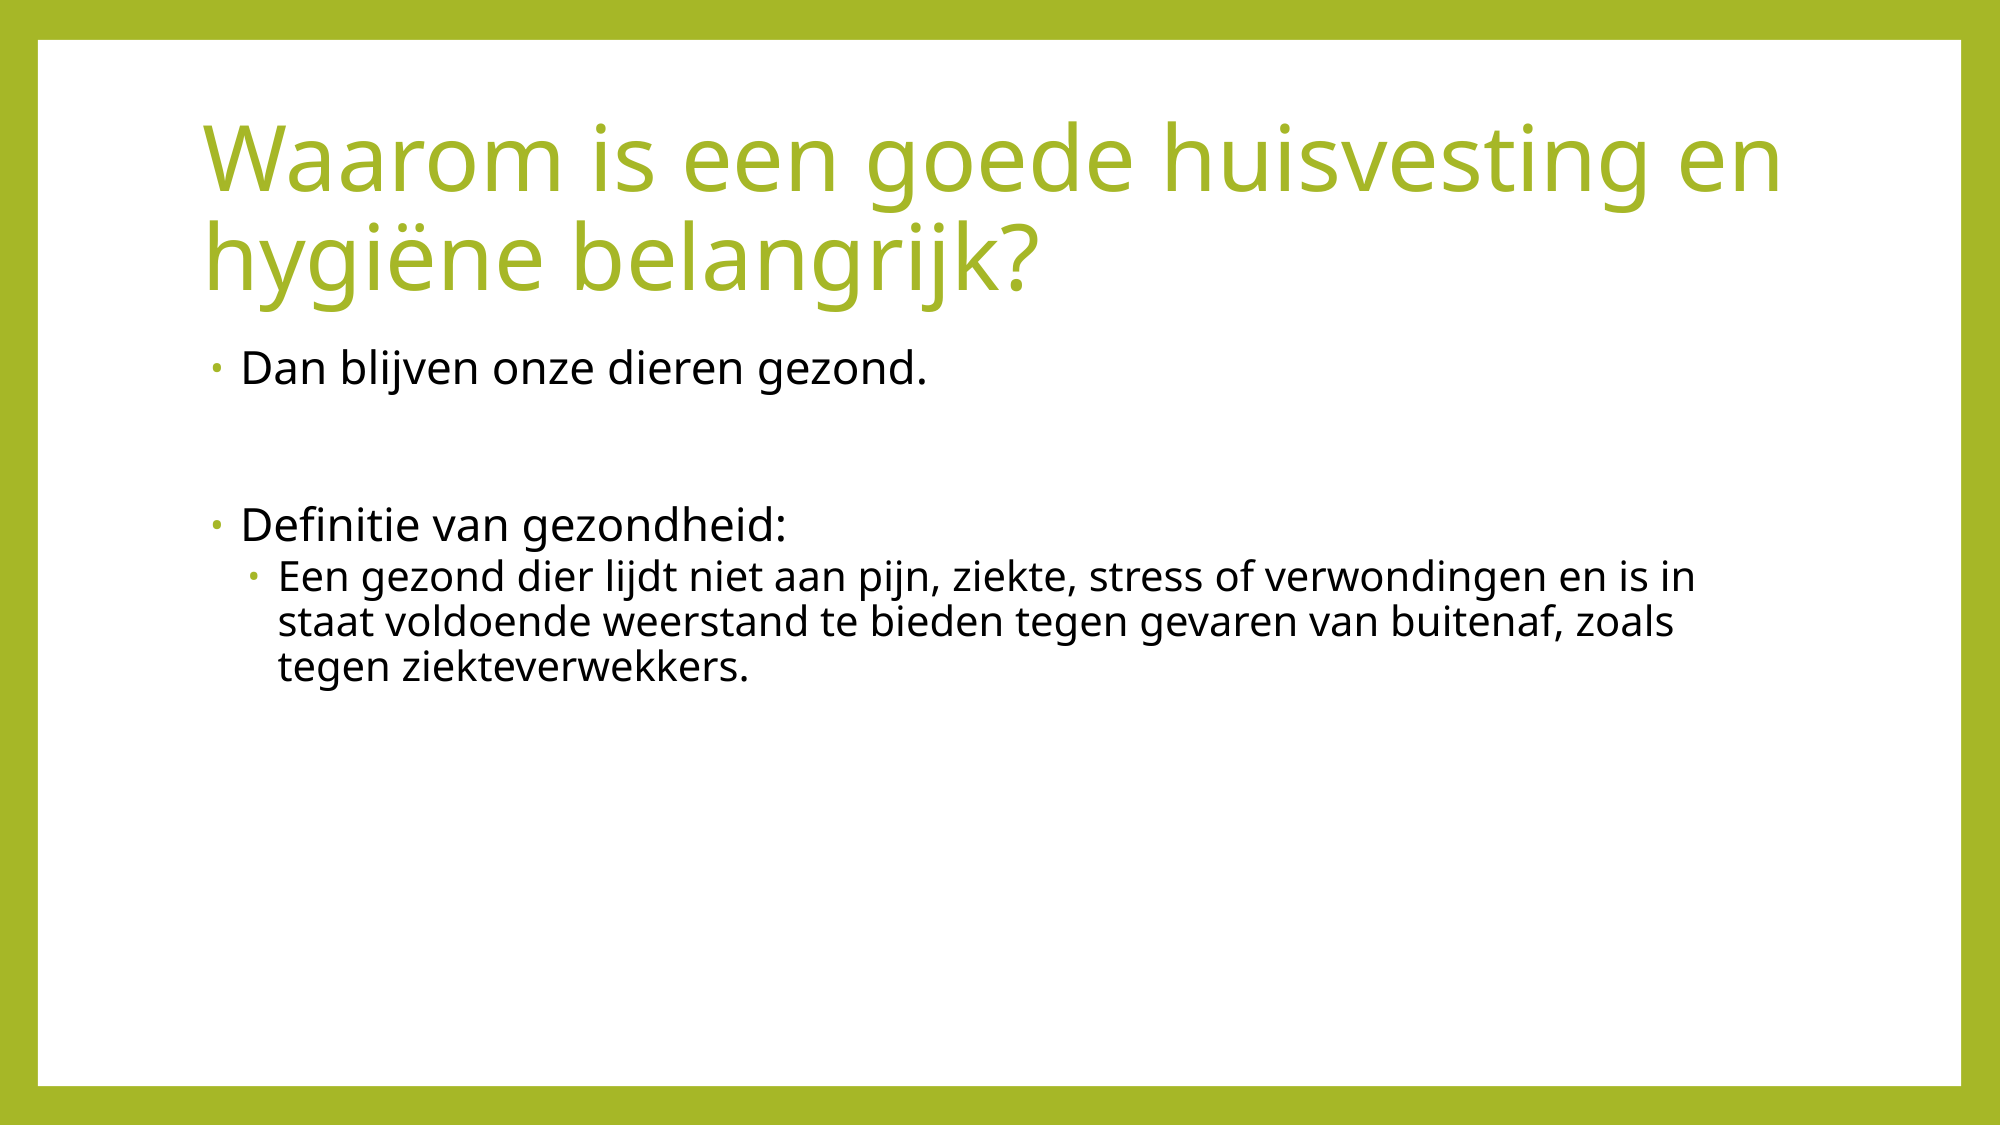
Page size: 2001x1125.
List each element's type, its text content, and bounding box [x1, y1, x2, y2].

list Dan blijven onze dieren gezond. Definitie van gezondheid: Een gezond dier lijdt niet aan pijn, ziekte, stress of verwondingen en is in staat voldoende weerstand te bieden tegen gevaren van buitenaf, zoals tegen ziekteverwekkers. [187, 337, 1808, 1000]
title Waarom is een goede huisvesting en hygiëne belangrijk? [187, 99, 1808, 323]
